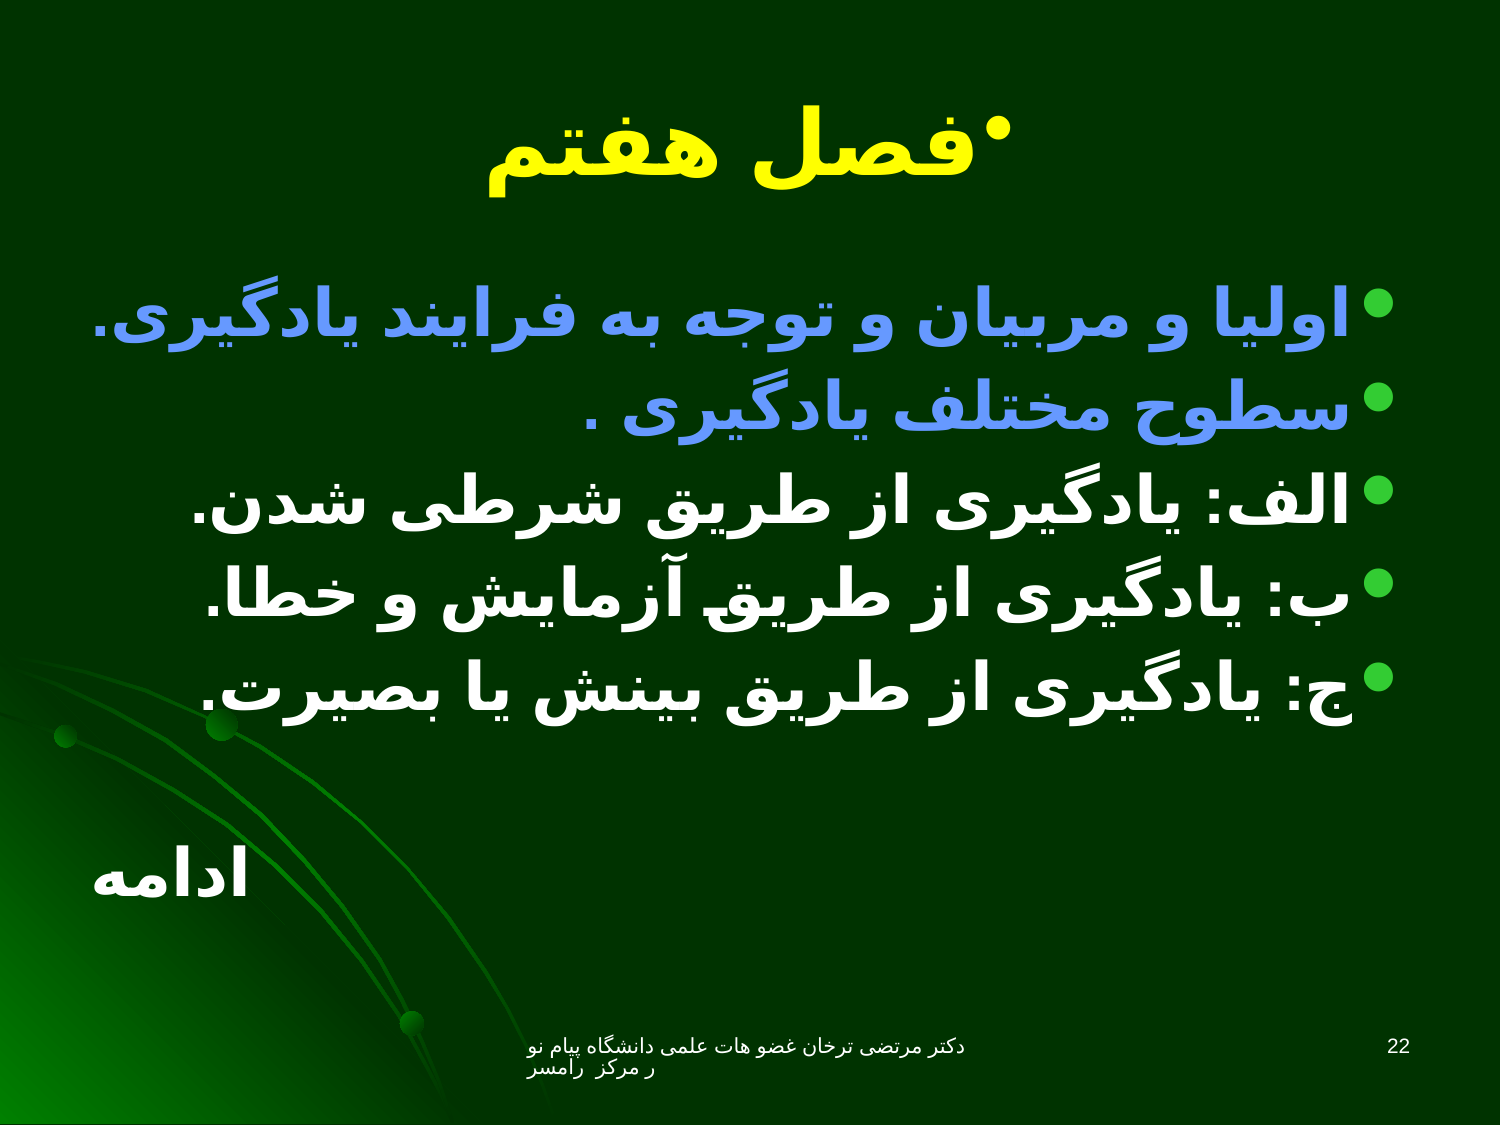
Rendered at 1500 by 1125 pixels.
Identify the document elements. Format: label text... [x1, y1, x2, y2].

slide_number 22 [1074, 1024, 1426, 1101]
footer دکتر مرتضی ترخان غضو هات علمی دانشگاه پیام نور مرکز رامسر [512, 1024, 988, 1101]
list اولیا و مربیان و توجه به فرایند یادگیری. سطوح مختلف یادگیری . الف: یادگیری از طریق شرطی شدن. ب: یادگیری از طریق آزمایش و خطا. ج: یادگیری از طریق بینش یا بصیرت. ادامه [74, 262, 1426, 1006]
title فصل هفتم [74, 45, 1426, 233]
